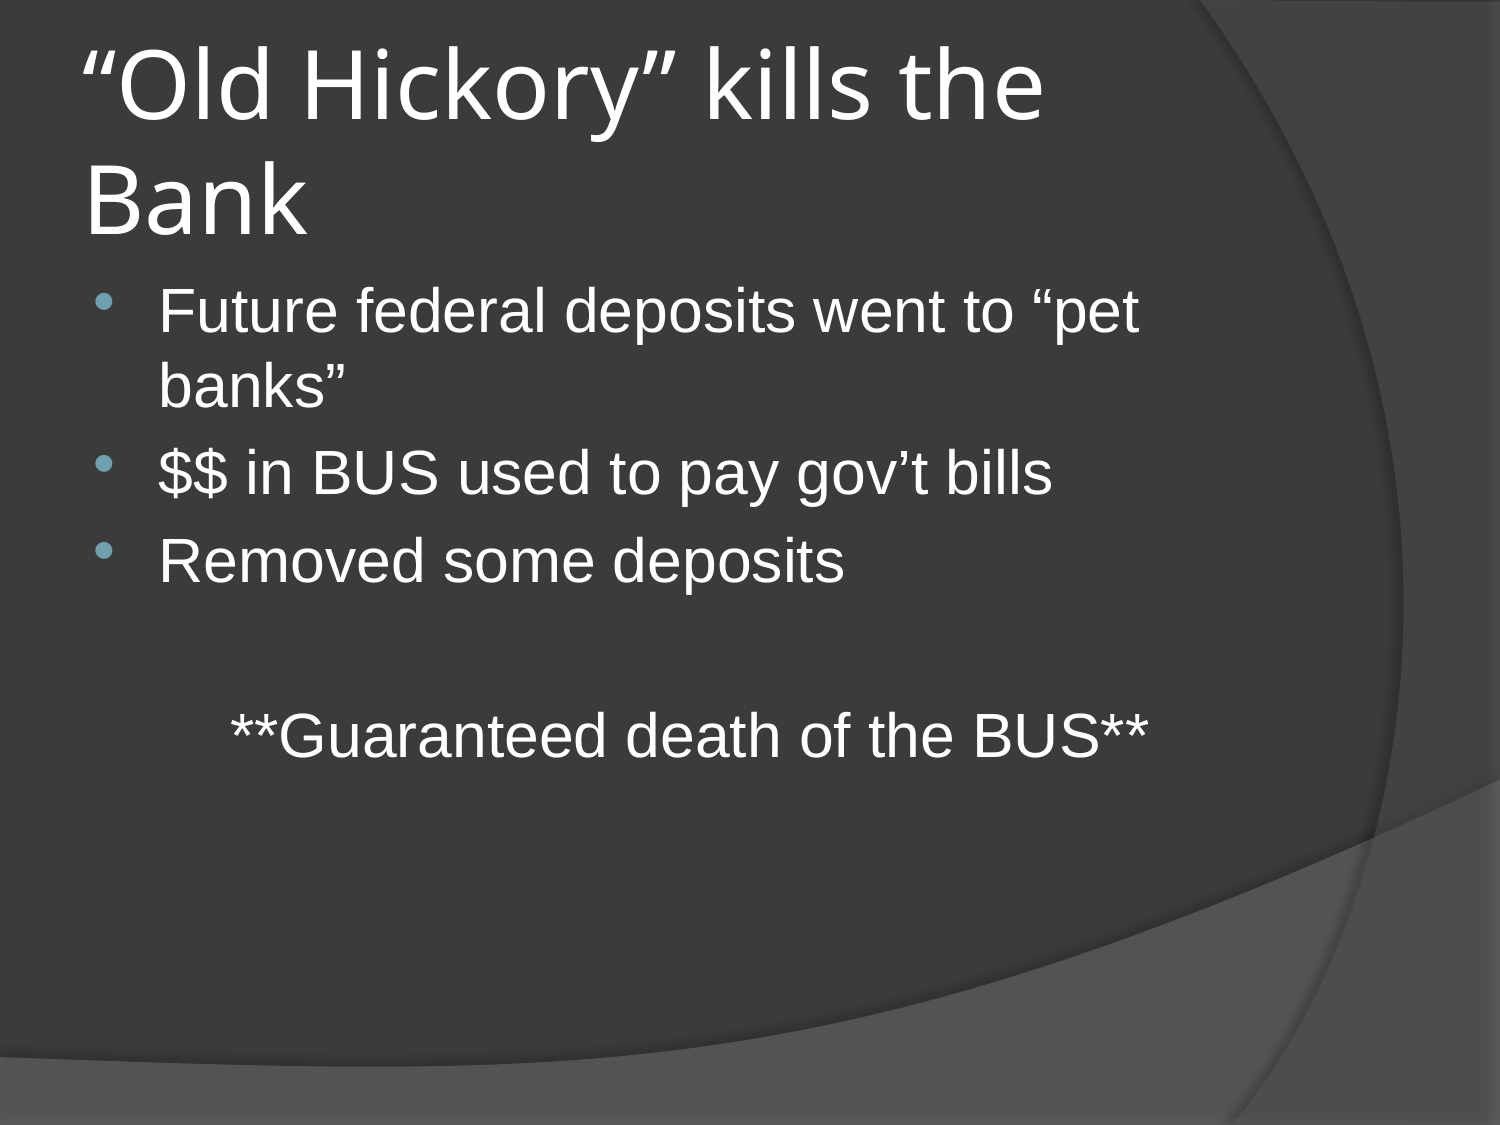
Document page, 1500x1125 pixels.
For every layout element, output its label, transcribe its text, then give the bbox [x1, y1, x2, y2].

list Future federal deposits went to “pet banks” $$ in BUS used to pay gov’t bills Removed some deposits **Guaranteed death of the BUS** [75, 262, 1300, 1005]
title “Old Hickory” kills the Bank [75, 45, 1300, 233]
